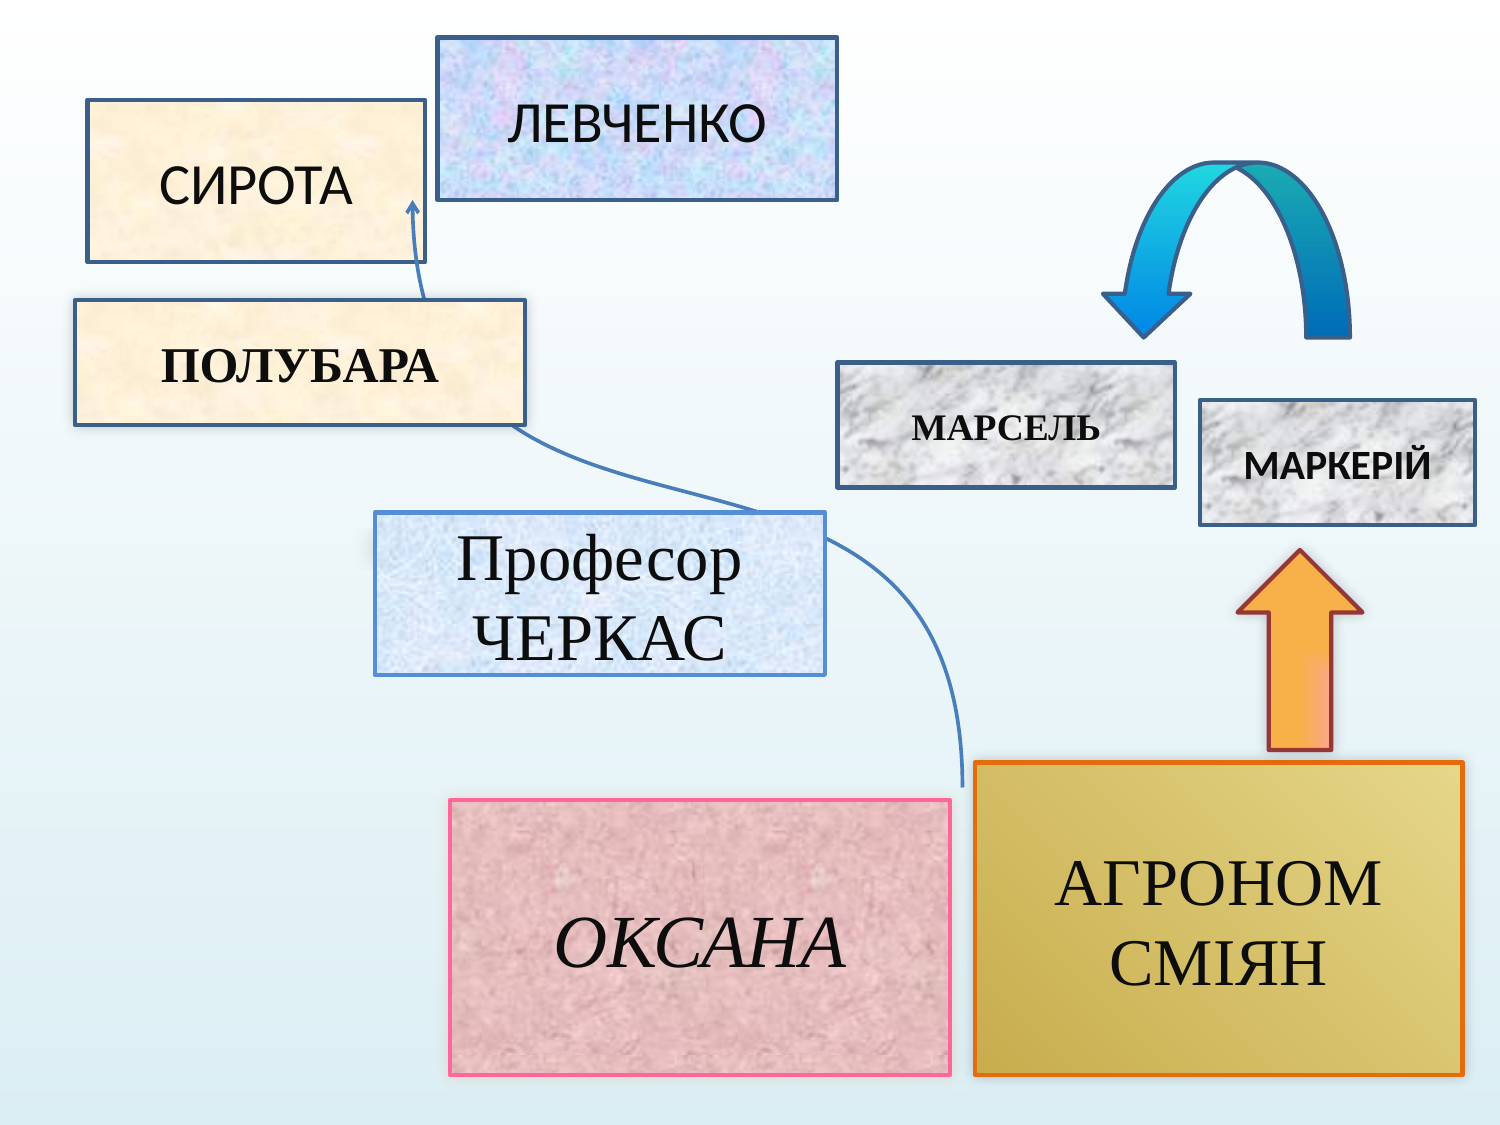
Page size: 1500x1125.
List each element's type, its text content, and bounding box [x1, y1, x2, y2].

text_box ПОЛУБАРА [73, 298, 388, 427]
text_box Професор ЧЕРКАС [373, 510, 388, 677]
text_box [1100, 160, 1353, 340]
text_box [393, 218, 982, 769]
text_box АГРОНОМ СМІЯН [973, 760, 1465, 1077]
text_box МАРСЕЛЬ [985, 360, 1177, 490]
text_box СИРОТА [85, 98, 427, 264]
text_box [1235, 547, 1365, 753]
text_box МАРКЕРІЙ [1198, 398, 1477, 527]
text_box ОКСАНА [448, 798, 952, 1077]
text_box ЛЕВЧЕНКО [435, 35, 839, 202]
